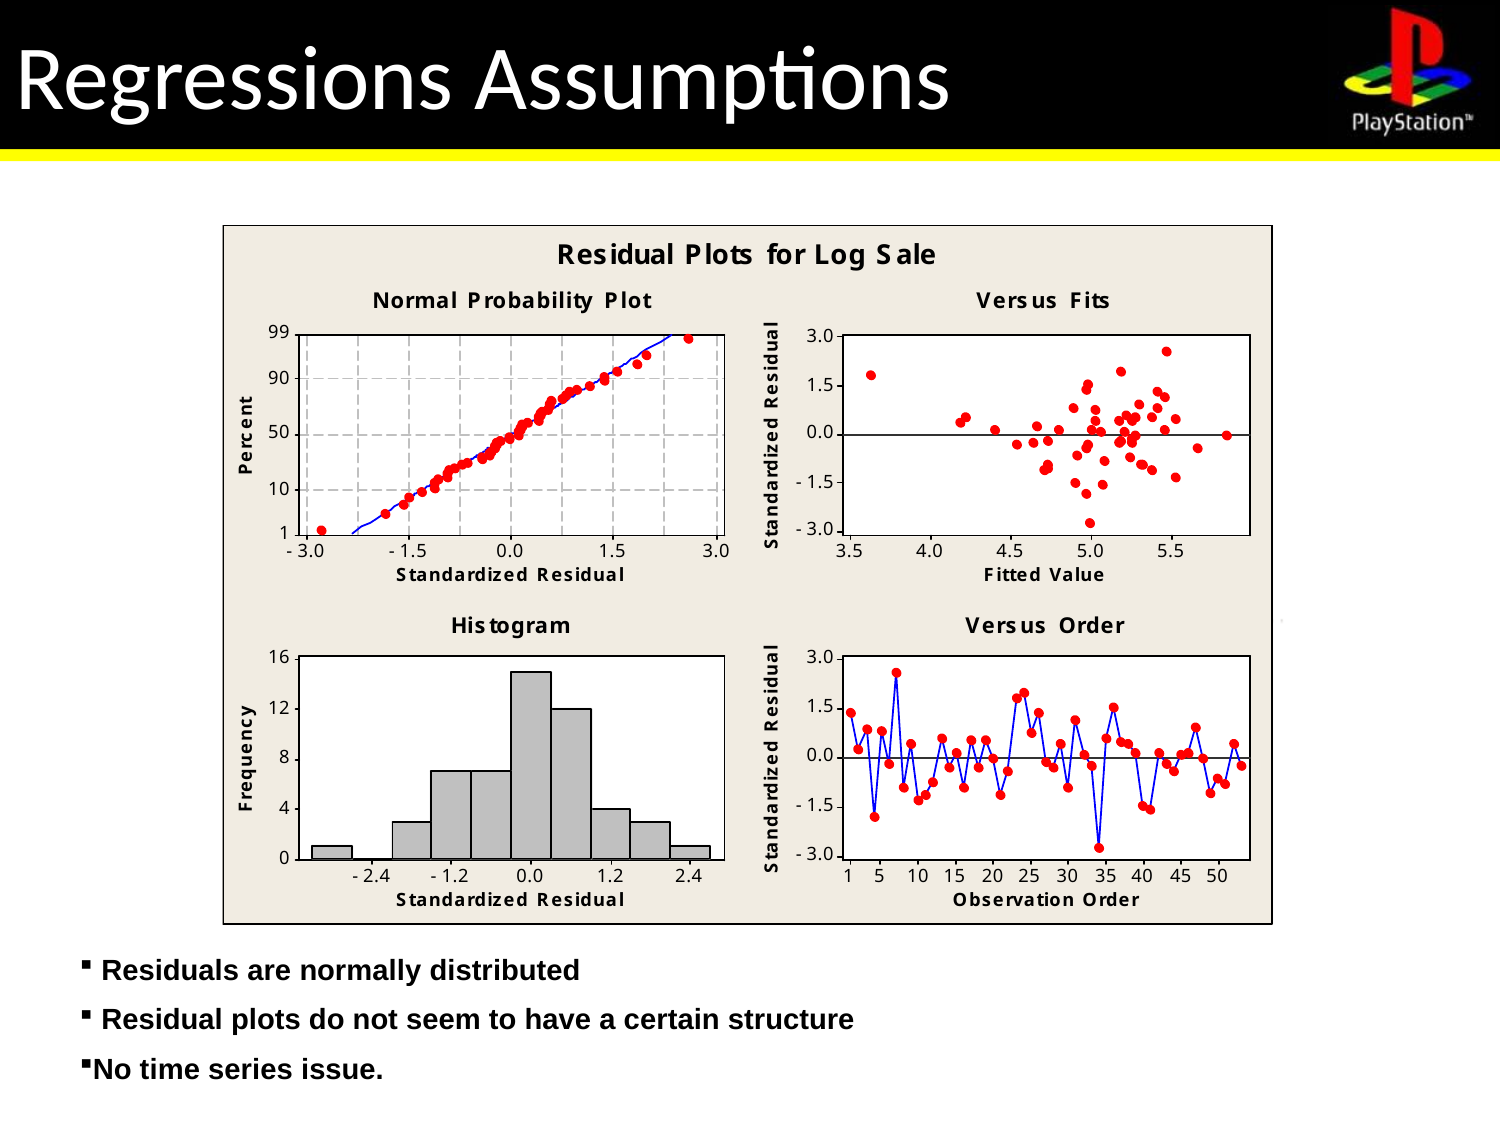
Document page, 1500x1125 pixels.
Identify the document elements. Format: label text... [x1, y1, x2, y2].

text_box Residuals are normally distributed Residual plots do not seem to have a certain structure No time series issue. [64, 943, 1436, 1093]
title Regressions Assumptions [0, 0, 1329, 150]
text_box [222, 224, 1275, 927]
picture [1329, 5, 1495, 145]
